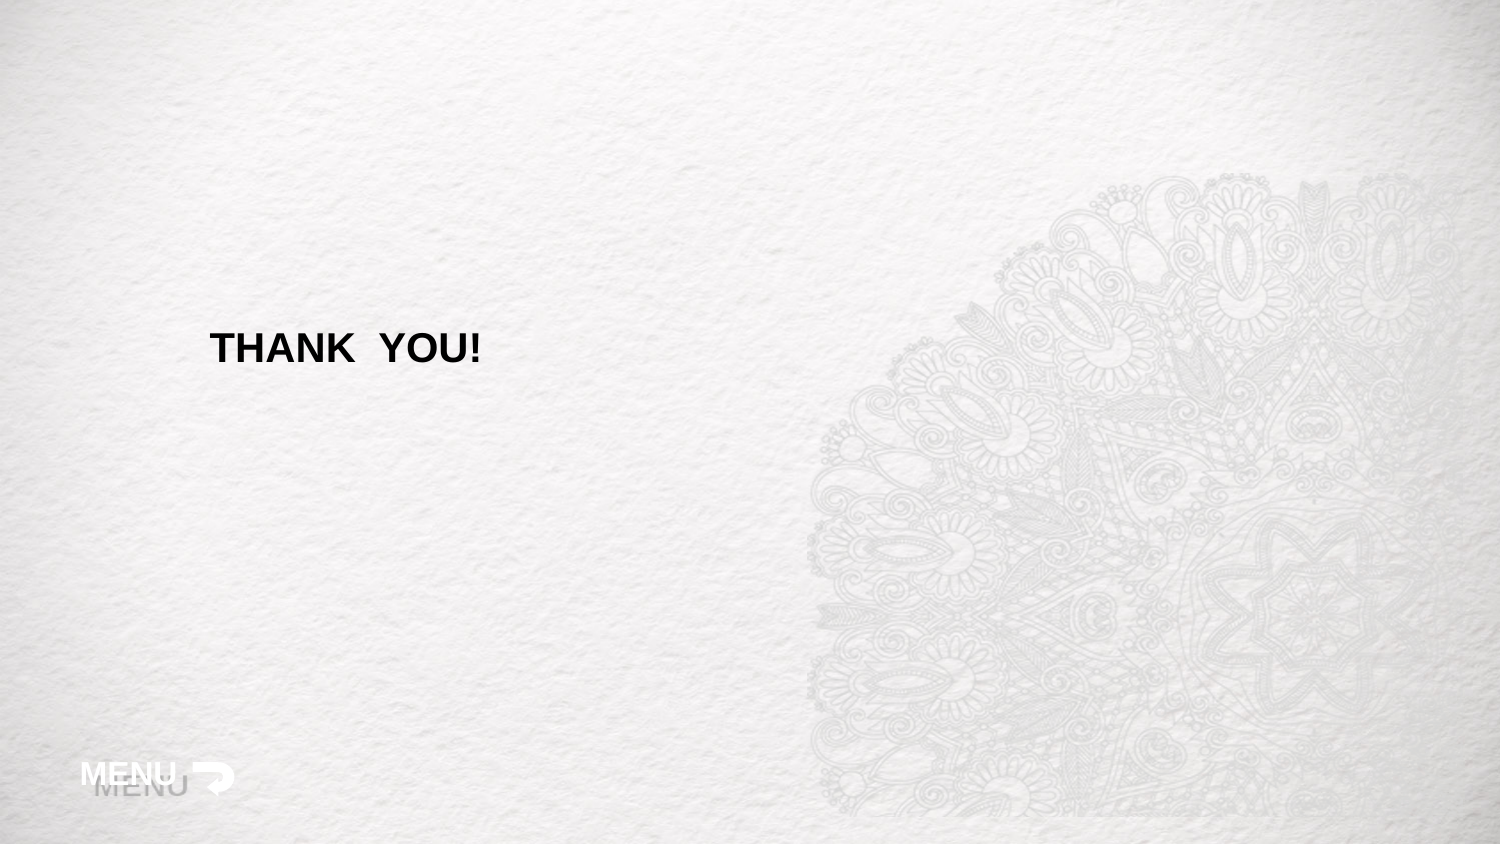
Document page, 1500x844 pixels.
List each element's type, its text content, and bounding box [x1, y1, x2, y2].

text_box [64, 744, 235, 800]
picture [0, 0, 1500, 844]
text_box THANK YOU! [194, 313, 726, 379]
